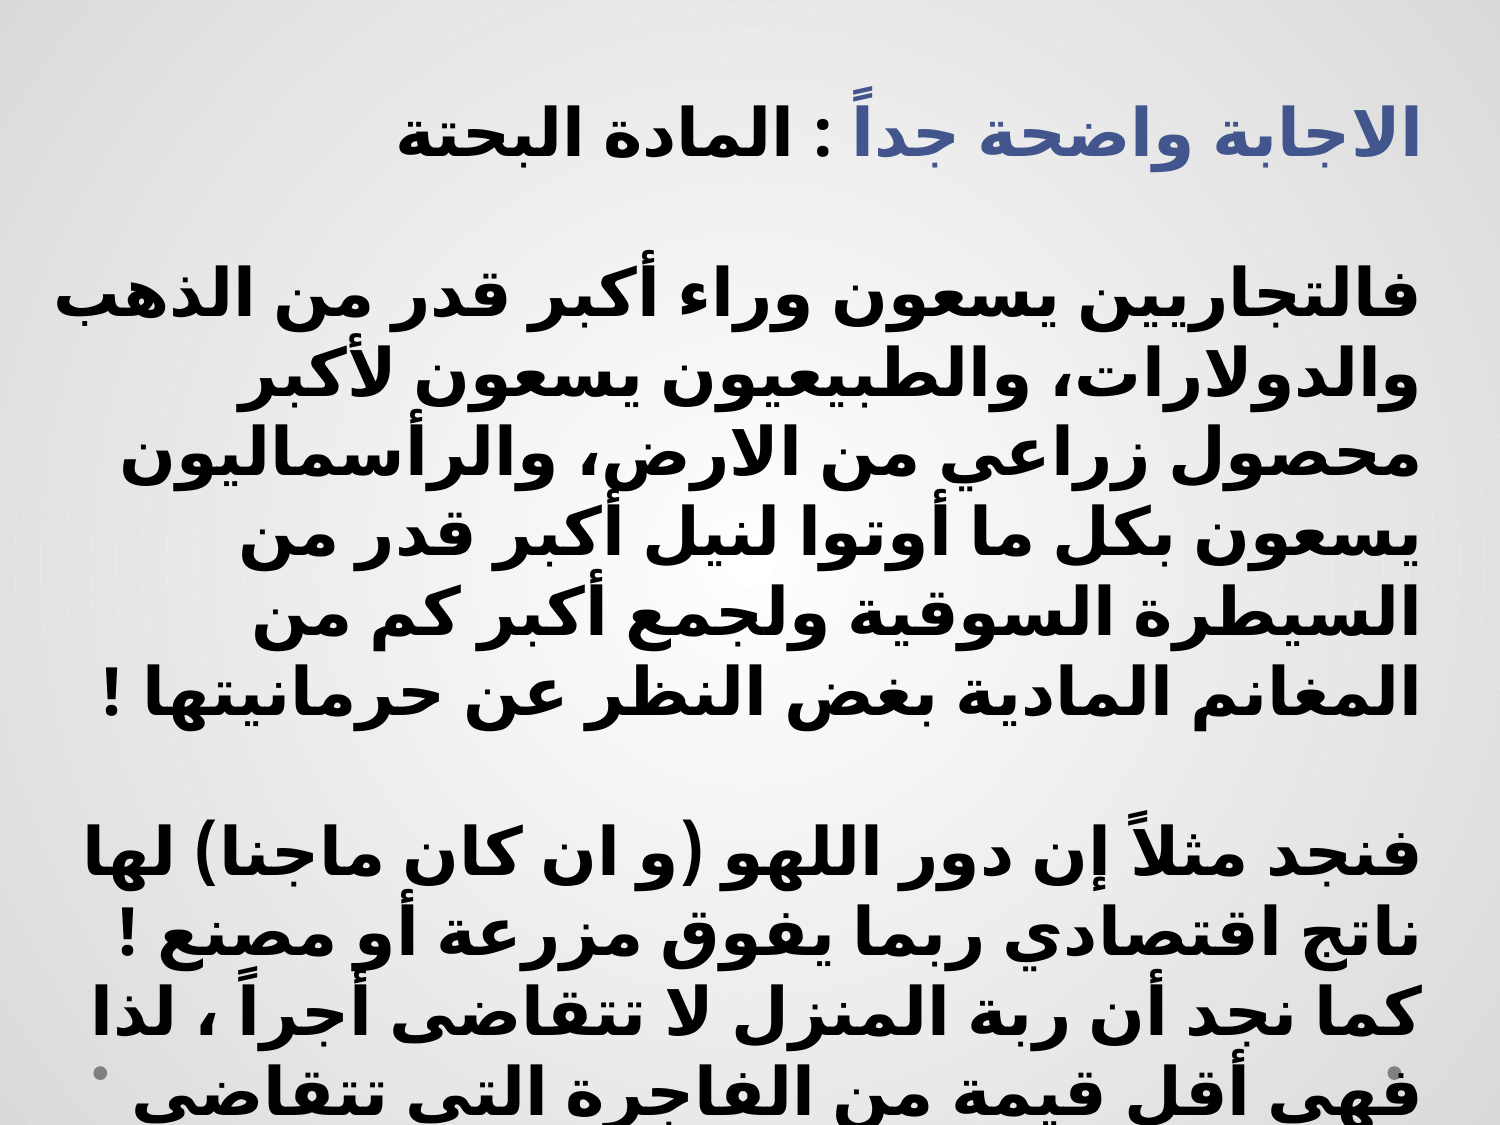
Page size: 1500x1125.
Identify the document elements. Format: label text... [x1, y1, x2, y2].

text_box الاجابة واضحة جداً : المادة البحتة فالتجاريين يسعون وراء أكبر قدر من الذهب والدولارات، والطبيعيون يسعون لأكبر محصول زراعي من الارض، والرأسماليون يسعون بكل ما أوتوا لنيل أكبر قدر من السيطرة السوقية ولجمع أكبر كم من المغانم المادية بغض النظر عن حرمانيتها ! فنجد مثلاً إن دور اللهو (و ان كان ماجنا) لها ناتج اقتصادي ربما يفوق مزرعة أو مصنع ! كما نجد أن ربة المنزل لا تتقاضى أجراً ، لذا فهي أقل قيمة من الفاجرة التي تتقاضى لجرمها ! [29, 2, 1439, 1125]
